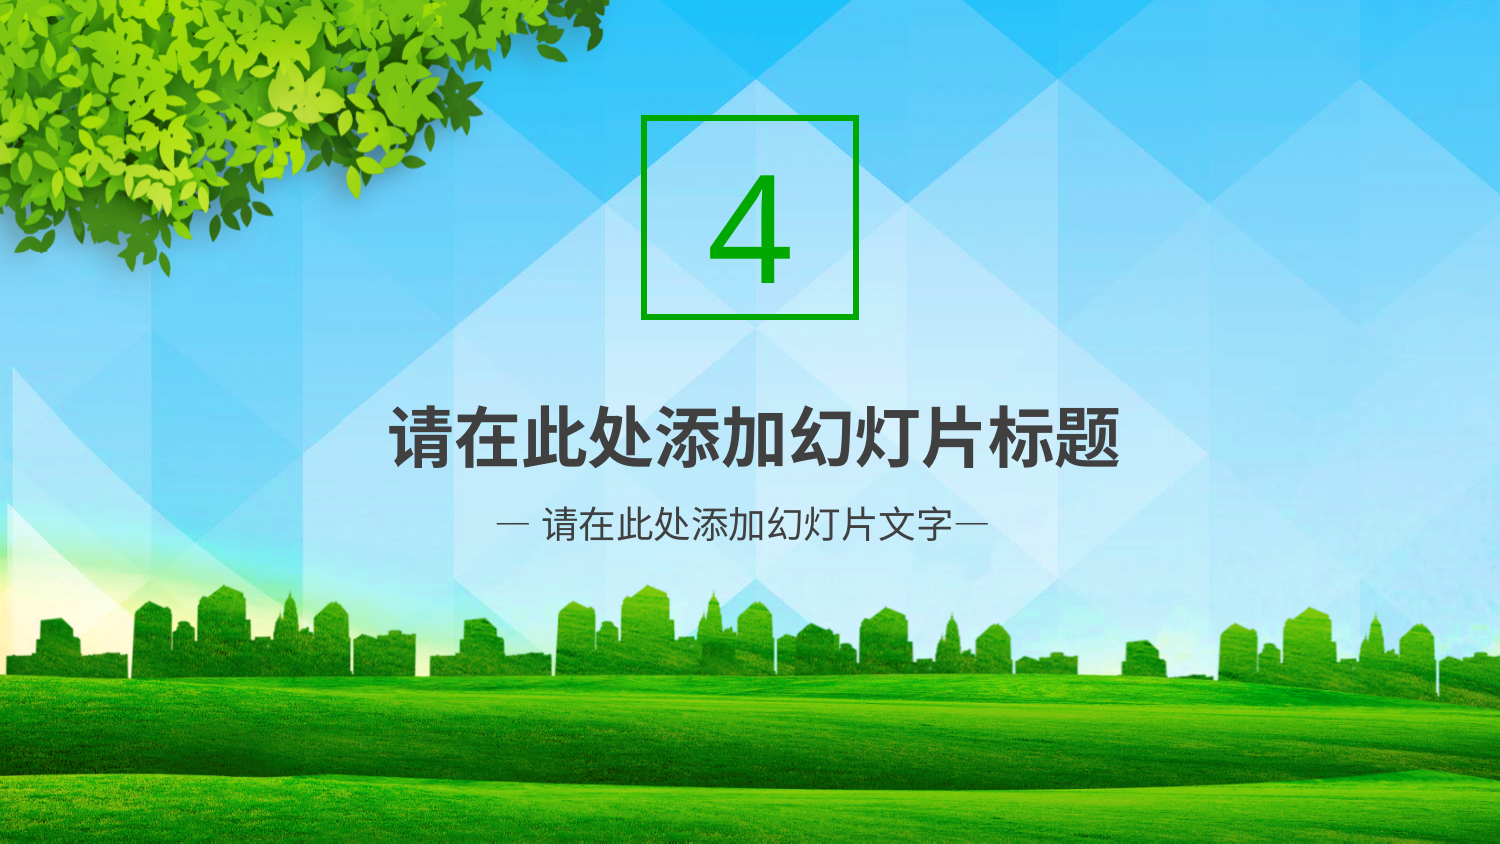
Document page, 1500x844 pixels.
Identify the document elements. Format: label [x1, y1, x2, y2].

text_box [643, 117, 857, 323]
text_box [0, 0, 1500, 844]
